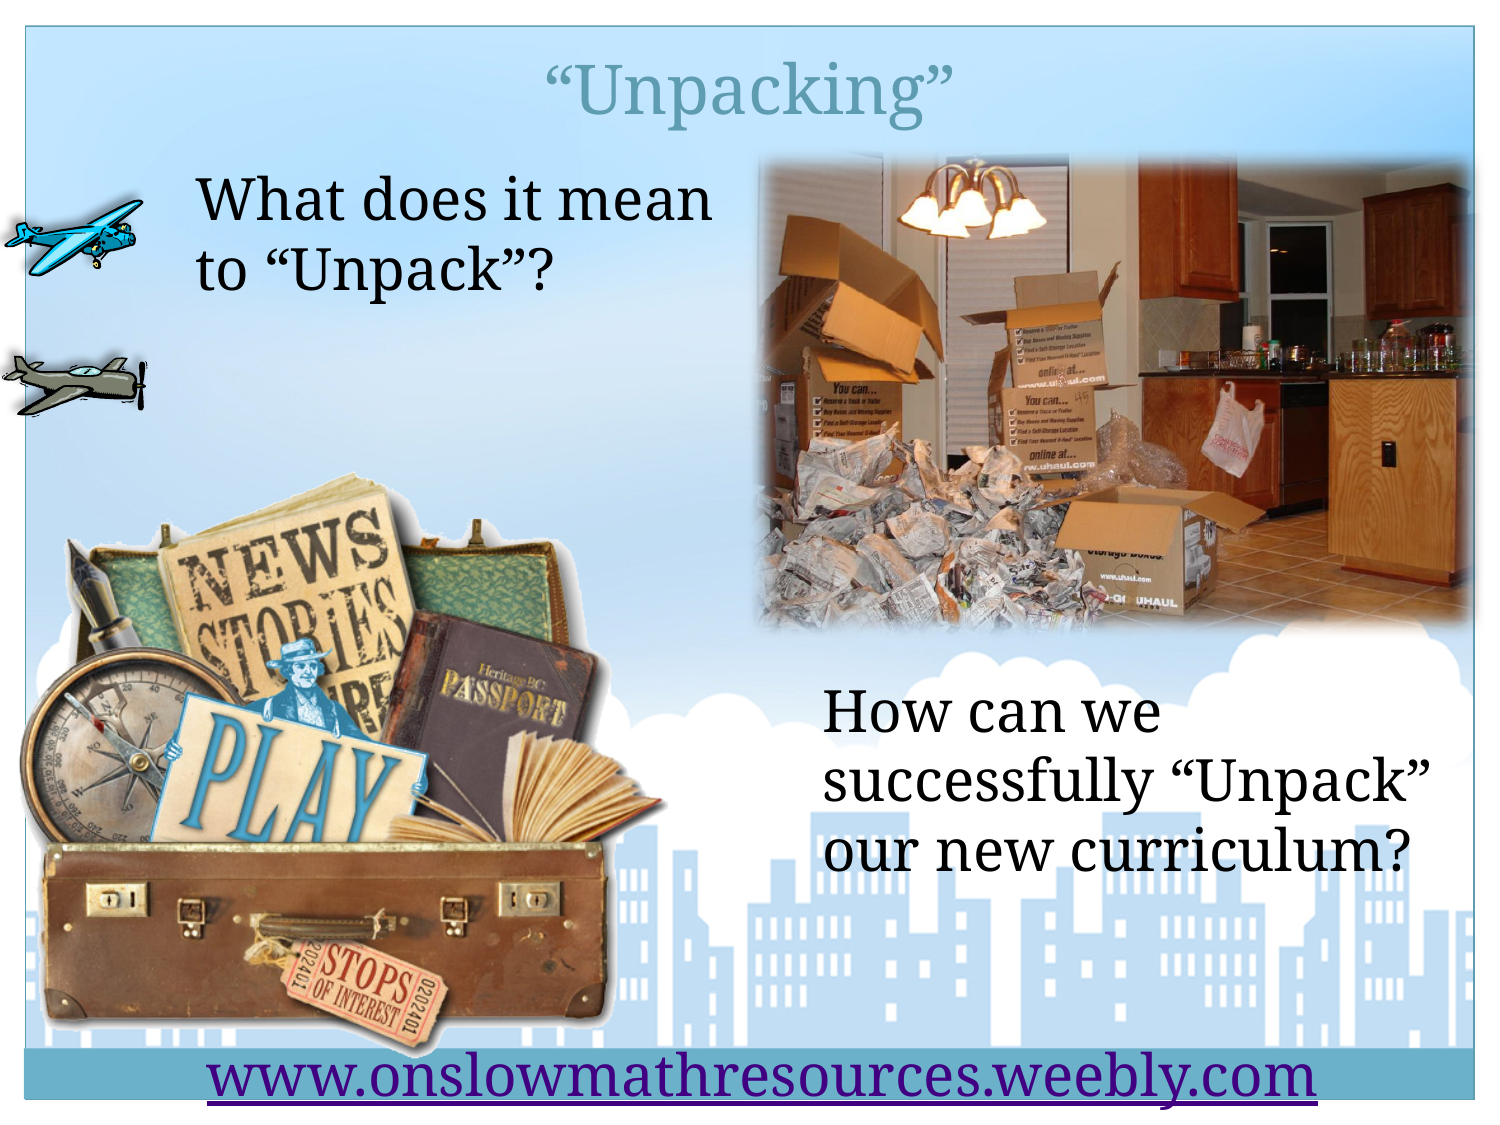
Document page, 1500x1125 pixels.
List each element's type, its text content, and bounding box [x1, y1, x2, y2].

text_box www.onslowmathresources.weebly.com [112, 1031, 1413, 1125]
text_box How can we successfully “Unpack” our new curriculum? [807, 666, 1454, 891]
text_box “Unpacking” [112, 38, 1388, 155]
text_box What does it mean to “Unpack”? [180, 154, 741, 310]
picture [0, 27, 1486, 1066]
